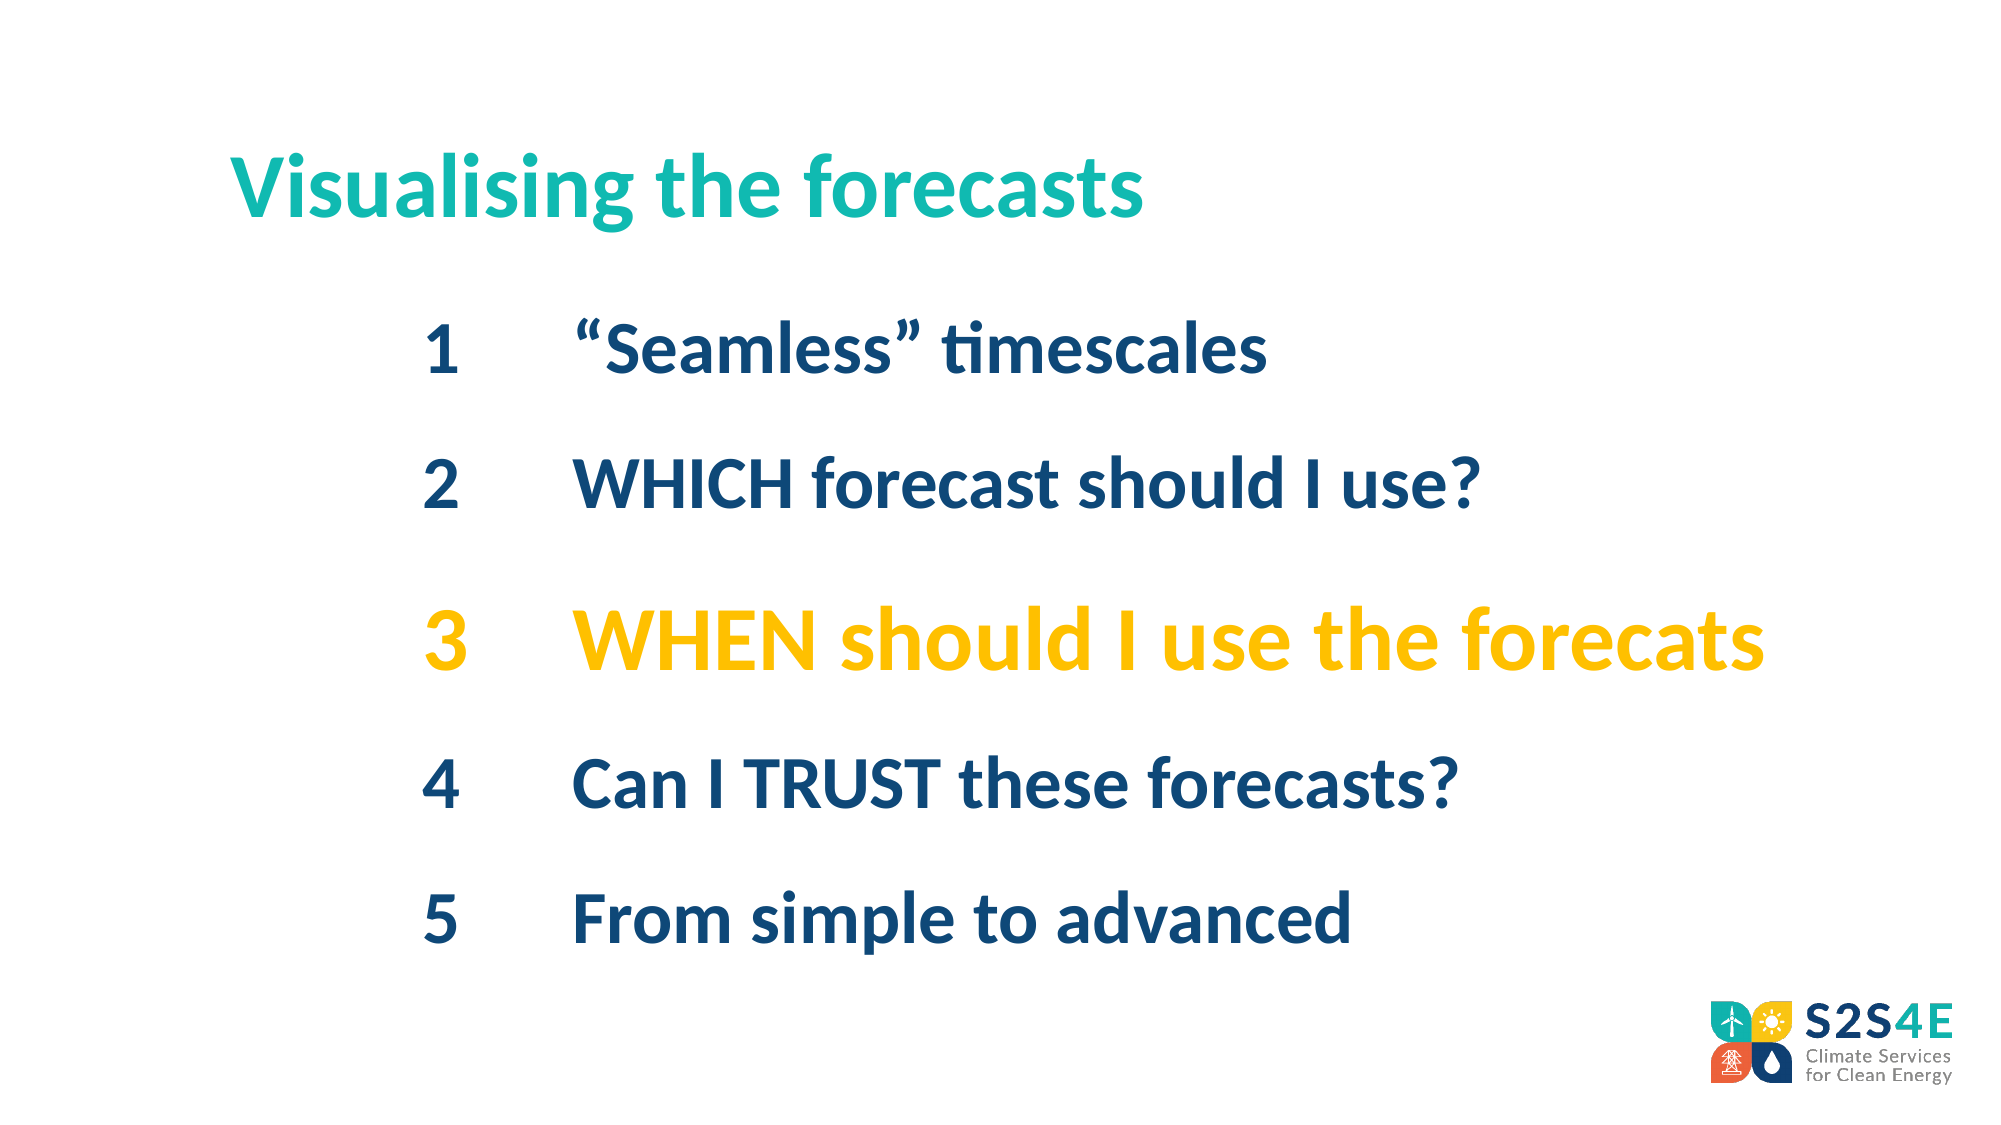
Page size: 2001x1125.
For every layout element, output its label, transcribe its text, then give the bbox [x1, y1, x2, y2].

text_box Visualising the forecasts [216, 118, 1299, 244]
title 1 “Seamless” timescales 2 WHICH forecast should I use? 3 WHEN should I use the forecats 4 Can I TRUST these forecasts? 5 From simple to advanced [407, 246, 1799, 1052]
picture [1711, 997, 1957, 1086]
